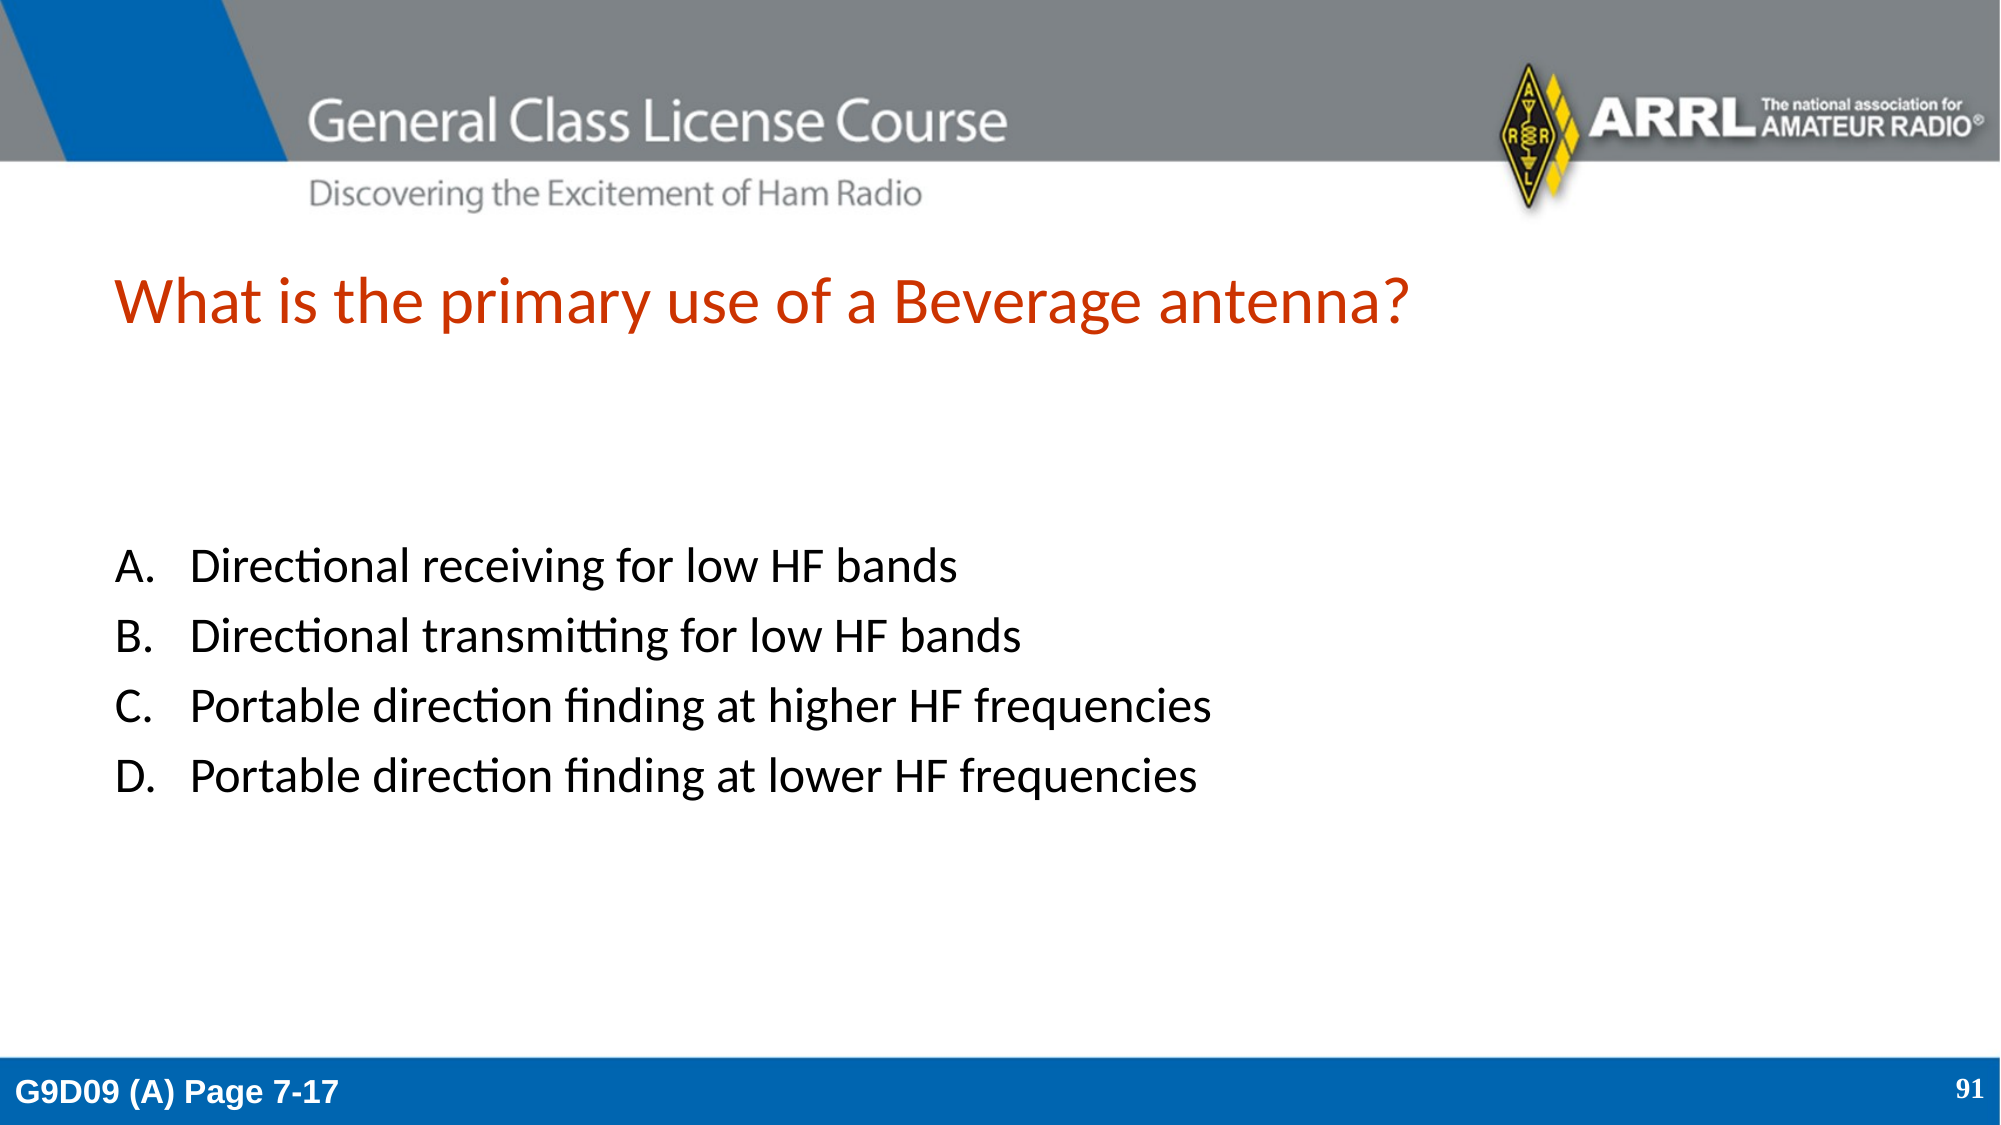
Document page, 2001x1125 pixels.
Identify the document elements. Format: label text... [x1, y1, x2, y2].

title What is the primary use of a Beverage antenna? [99, 249, 1900, 468]
text_box 91 [1875, 1062, 2000, 1113]
text_box G9D09 (A) Page 7-17 [0, 1062, 1313, 1118]
list Directional receiving for low HF bands Directional transmitting for low HF bands Portable direction finding at higher HF frequencies Portable direction finding at lower HF frequencies [99, 525, 1900, 1005]
picture [0, 0, 2001, 1125]
